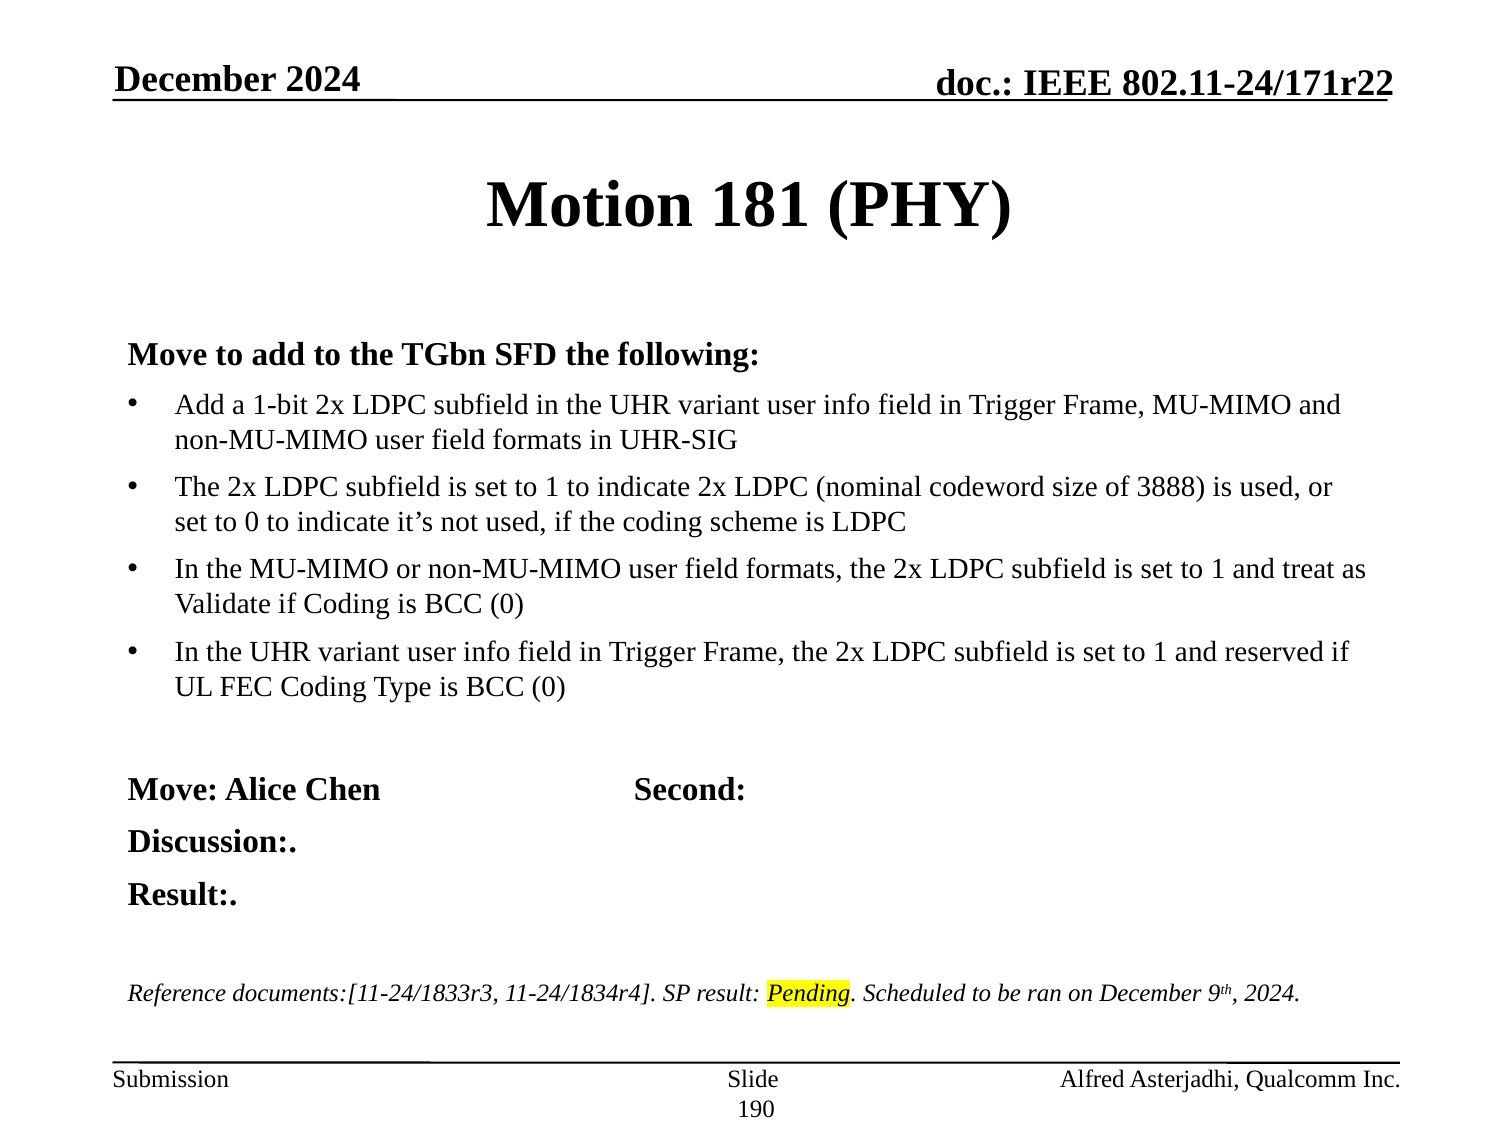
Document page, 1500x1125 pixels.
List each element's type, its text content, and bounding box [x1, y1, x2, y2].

list Move to add to the TGbn SFD the following: Add a 1-bit 2x LDPC subfield in the UHR variant user info field in Trigger Frame, MU-MIMO and non-MU-MIMO user field formats in UHR-SIG The 2x LDPC subfield is set to 1 to indicate 2x LDPC (nominal codeword size of 3888) is used, or set to 0 to indicate it’s not used, if the coding scheme is LDPC In the MU-MIMO or non-MU-MIMO user field formats, the 2x LDPC subfield is set to 1 and treat as Validate if Coding is BCC (0) In the UHR variant user info field in Trigger Frame, the 2x LDPC subfield is set to 1 and reserved if UL FEC Coding Type is BCC (0) Move: Alice Chen Second: Discussion:. Result:. Reference documents:[11-24/1833r3, 11-24/1834r4]. SP result: Pending. Scheduled to be ran on December 9th, 2024. [112, 324, 1388, 1063]
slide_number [114, 54, 423, 100]
title Motion 181 (PHY) [112, 112, 1388, 288]
slide_number Slide 190 [712, 1061, 800, 1123]
footer Alfred Asterjadhi, Qualcomm Inc. [878, 1061, 1402, 1093]
